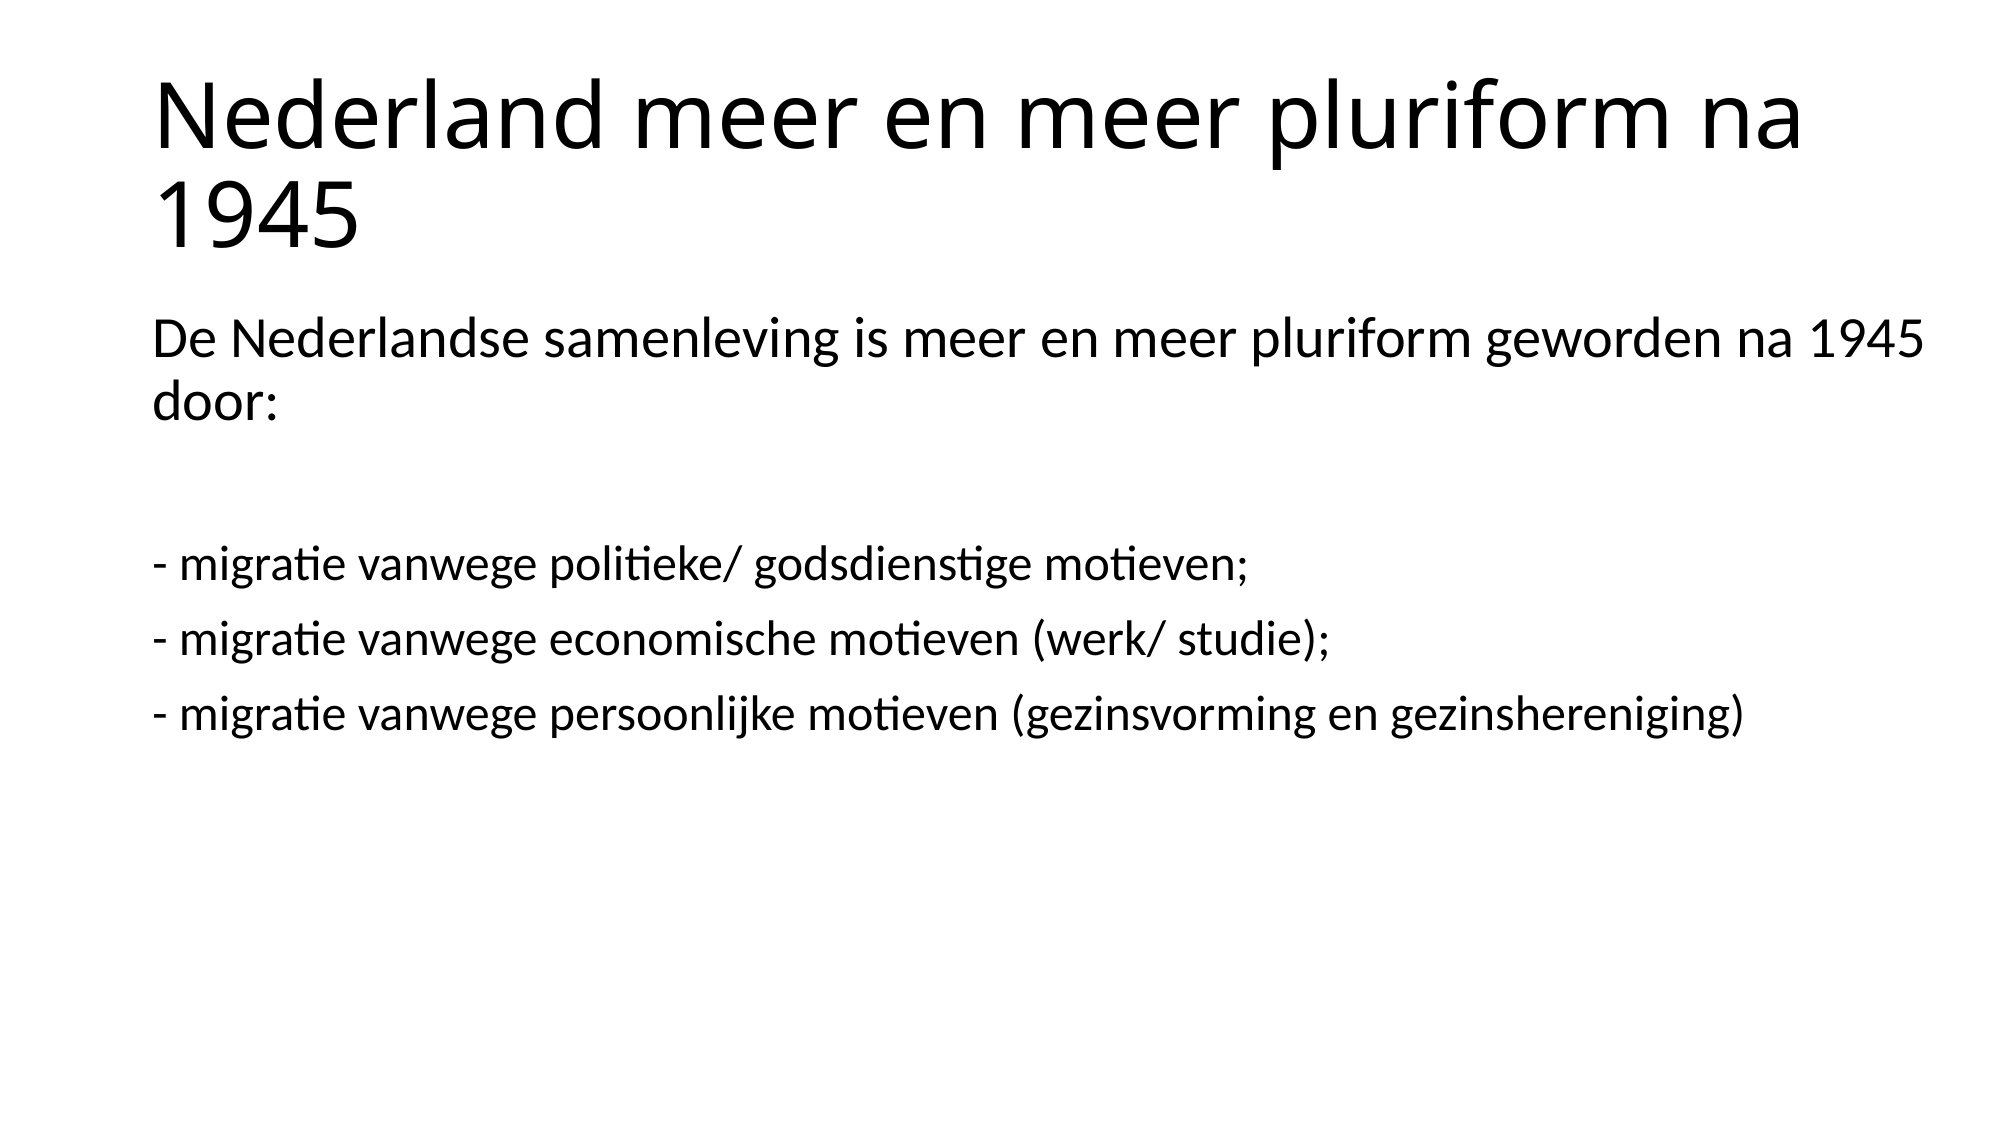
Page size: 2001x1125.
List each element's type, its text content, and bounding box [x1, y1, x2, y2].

list De Nederlandse samenleving is meer en meer pluriform geworden na 1945 door: - migratie vanwege politieke/ godsdienstige motieven; - migratie vanwege economische motieven (werk/ studie); - migratie vanwege persoonlijke motieven (gezinsvorming en gezinshereniging) [137, 299, 2000, 1014]
title Nederland meer en meer pluriform na 1945 [137, 59, 1863, 278]
